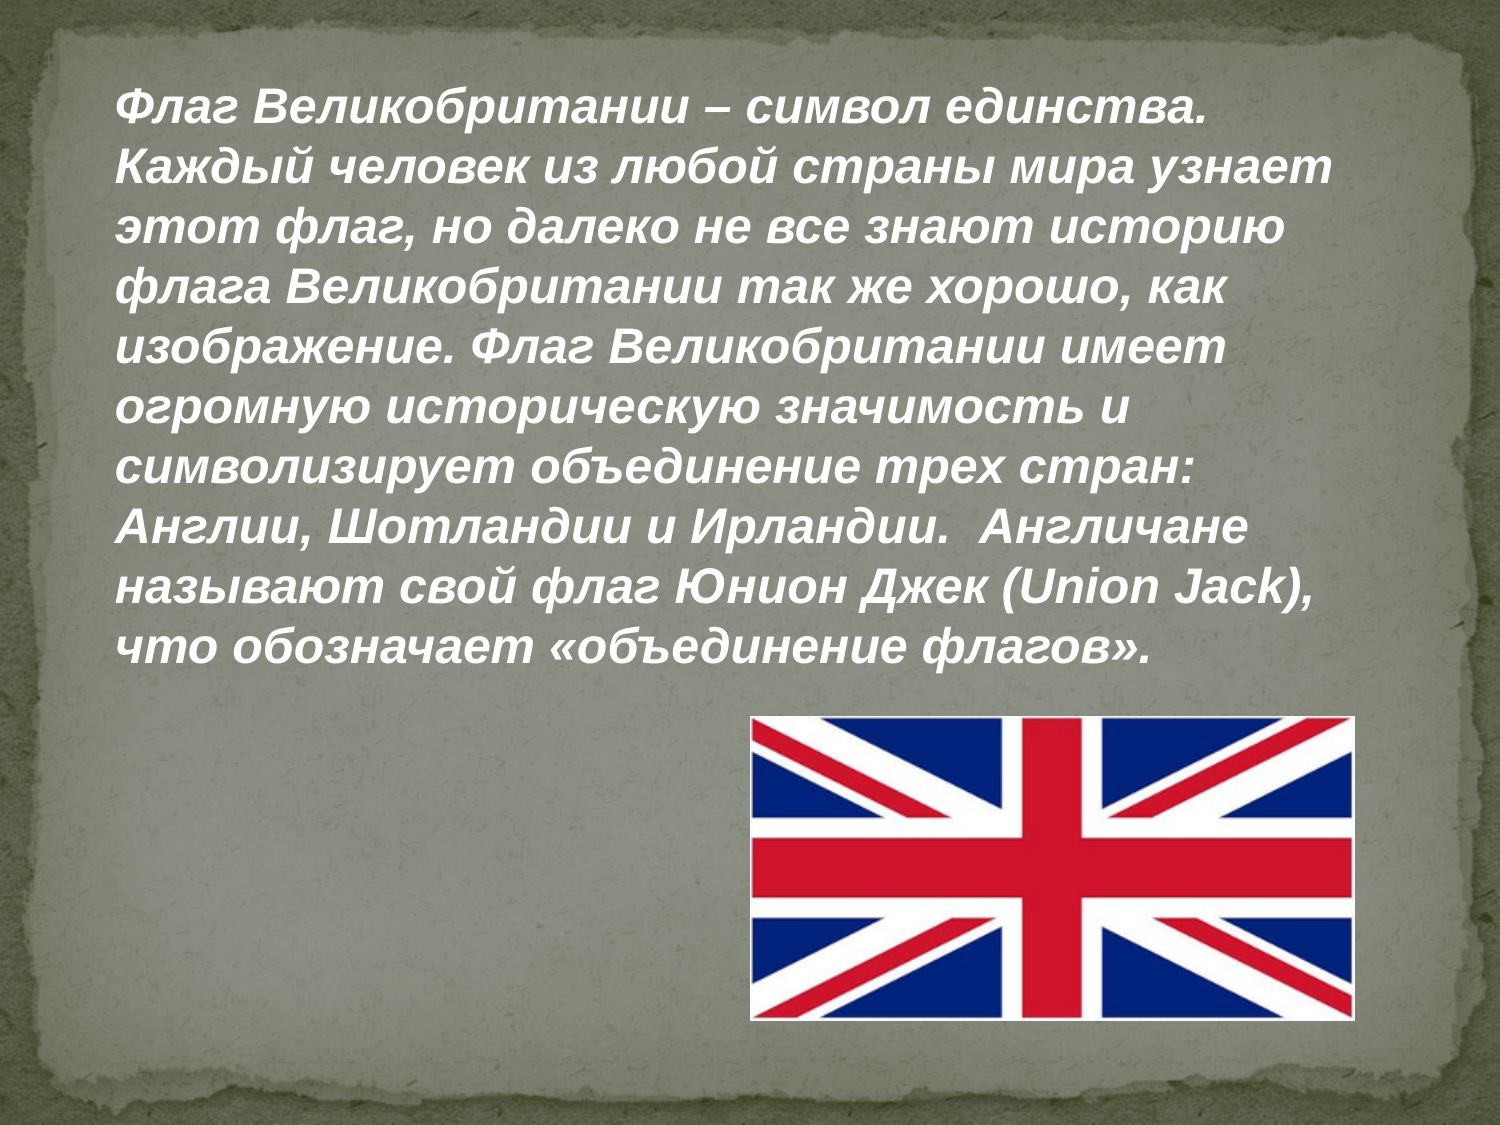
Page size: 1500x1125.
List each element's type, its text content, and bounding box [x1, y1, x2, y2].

picture [750, 716, 1355, 1021]
text_box Флаг Великобритании – символ единства. Каждый человек из любой страны мира узнает этот флаг, но далеко не все знают историю флага Великобритании так же хорошо, как изображение. Флаг Великобритании имеет огромную историческую значимость и символизирует объединение трех стран: Англии, Шотландии и Ирландии. Англичане называют свой флаг Юнион Джек (Union Jack), что обозначает «объединение флагов». [100, 66, 1364, 682]
